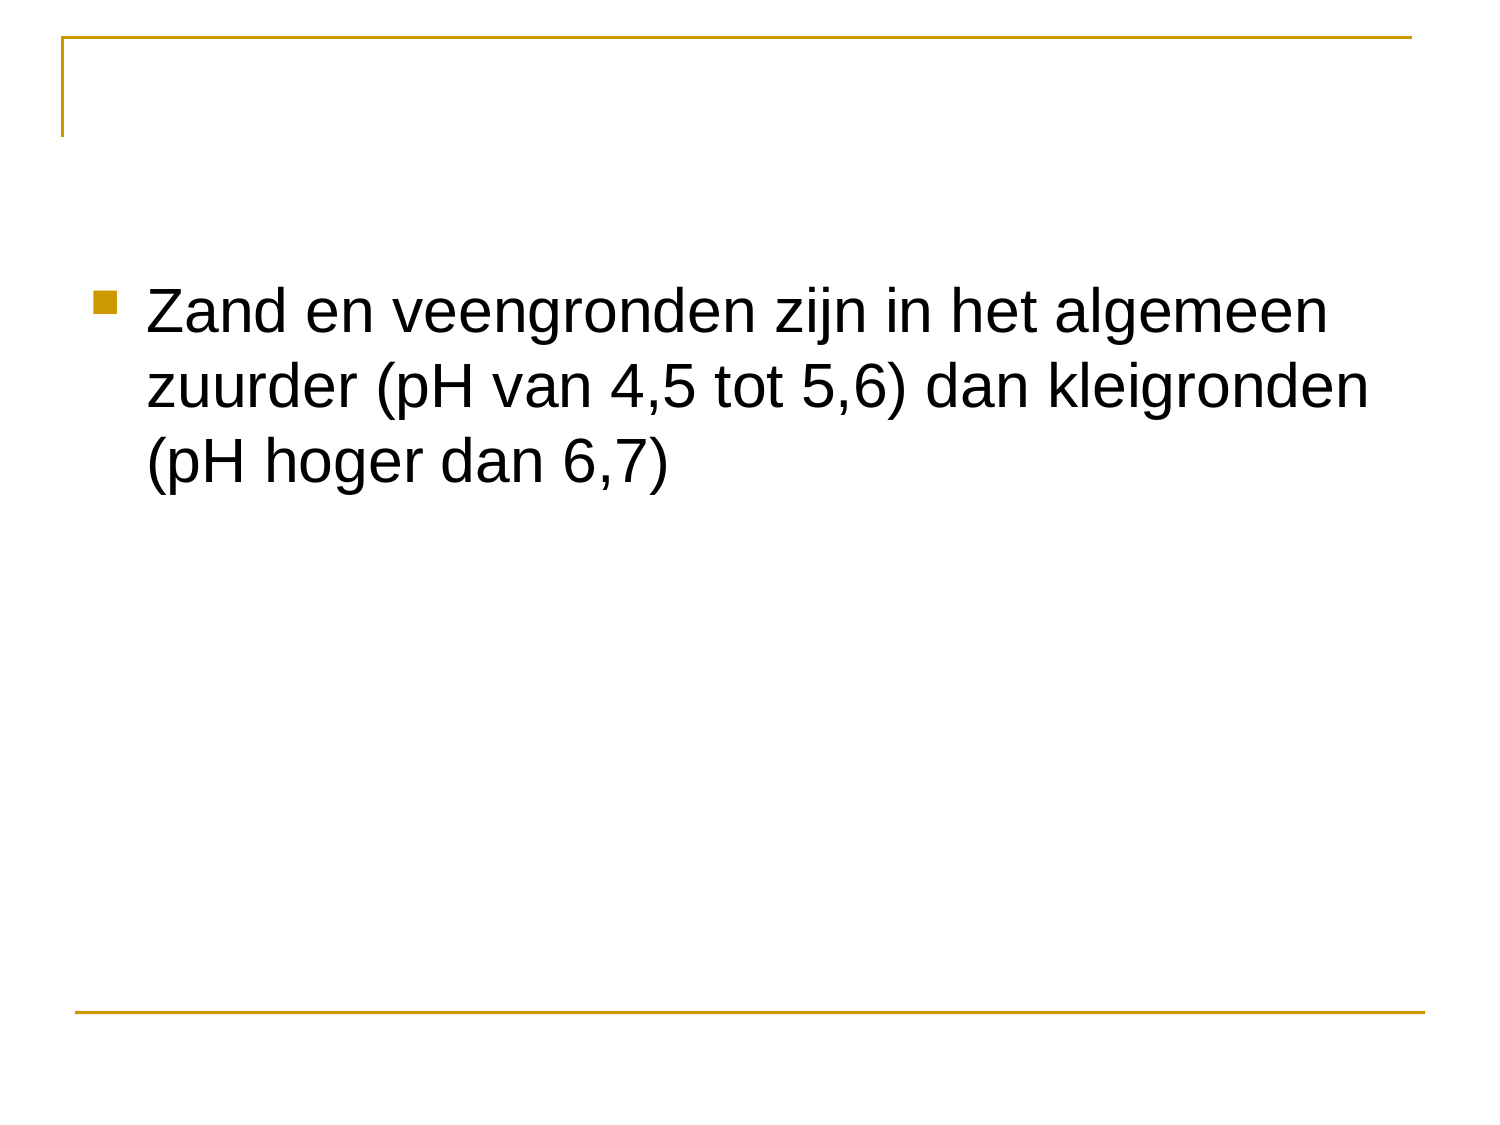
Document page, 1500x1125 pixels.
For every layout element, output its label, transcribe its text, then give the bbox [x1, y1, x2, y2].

list Zand en veengronden zijn in het algemeen zuurder (pH van 4,5 tot 5,6) dan kleigronden (pH hoger dan 6,7) [75, 262, 1425, 1006]
